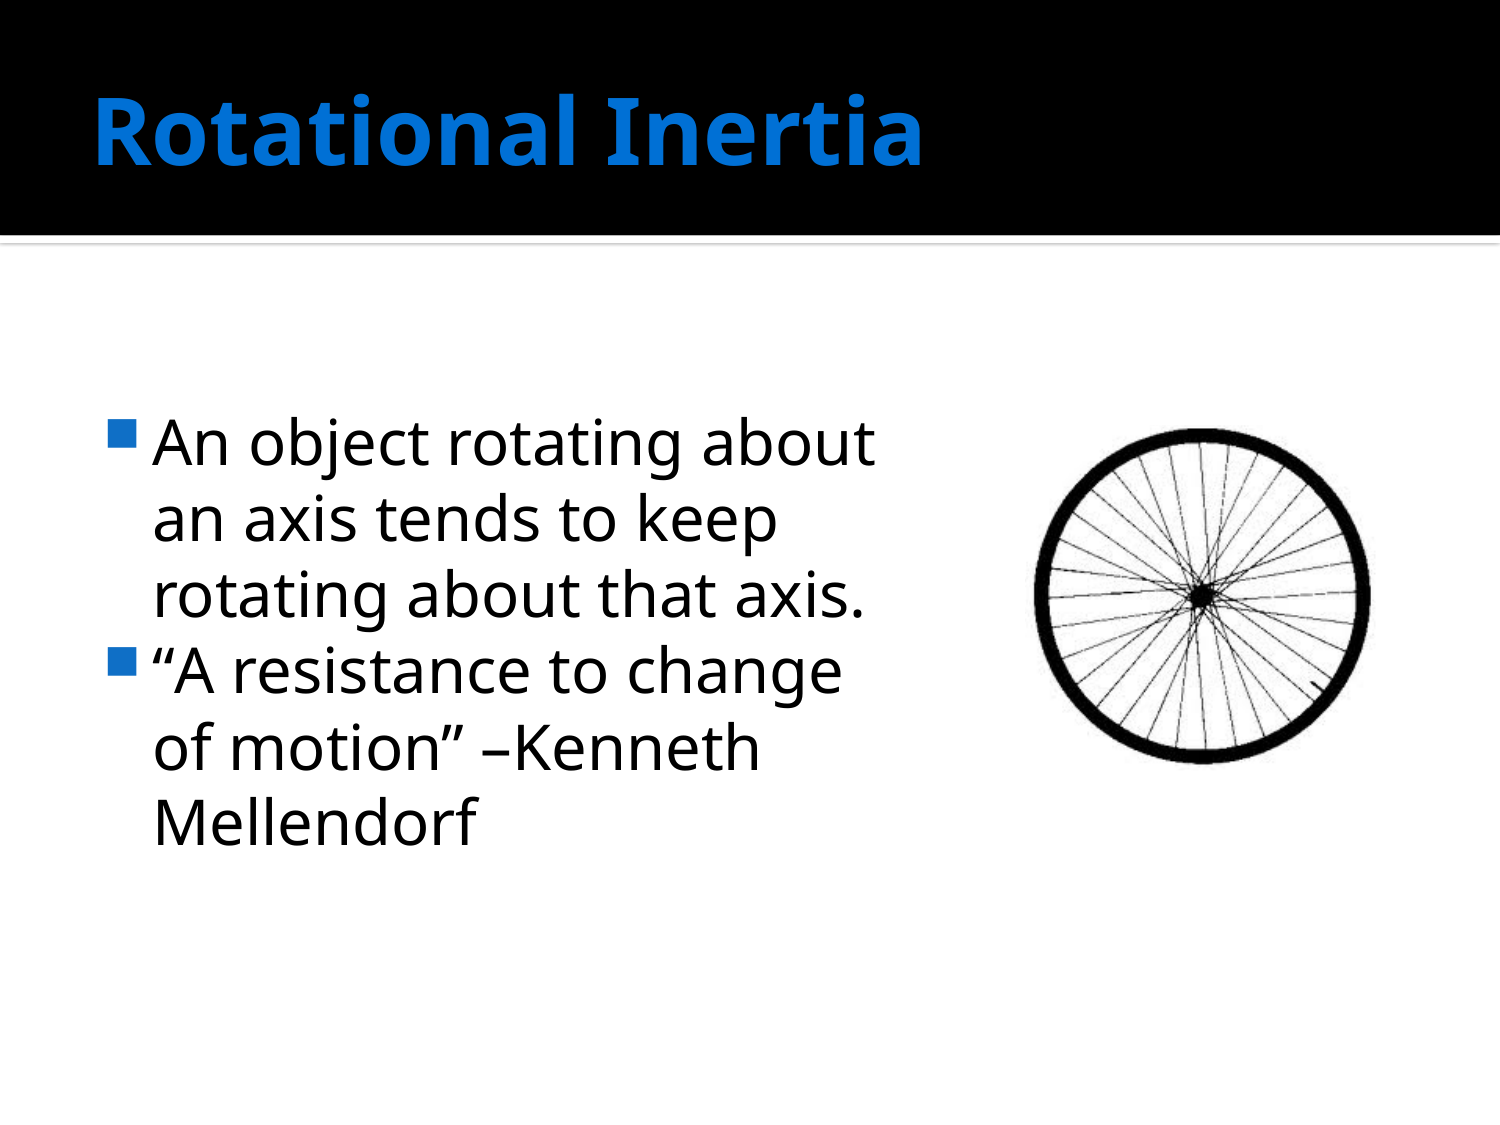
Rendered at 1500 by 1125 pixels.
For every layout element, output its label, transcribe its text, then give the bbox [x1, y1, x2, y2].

title Rotational Inertia [75, 25, 1425, 231]
picture [1024, 424, 1382, 771]
list An object rotating about an axis tends to keep rotating about that axis. “A resistance to change of motion” –Kenneth Mellendorf [75, 387, 913, 925]
